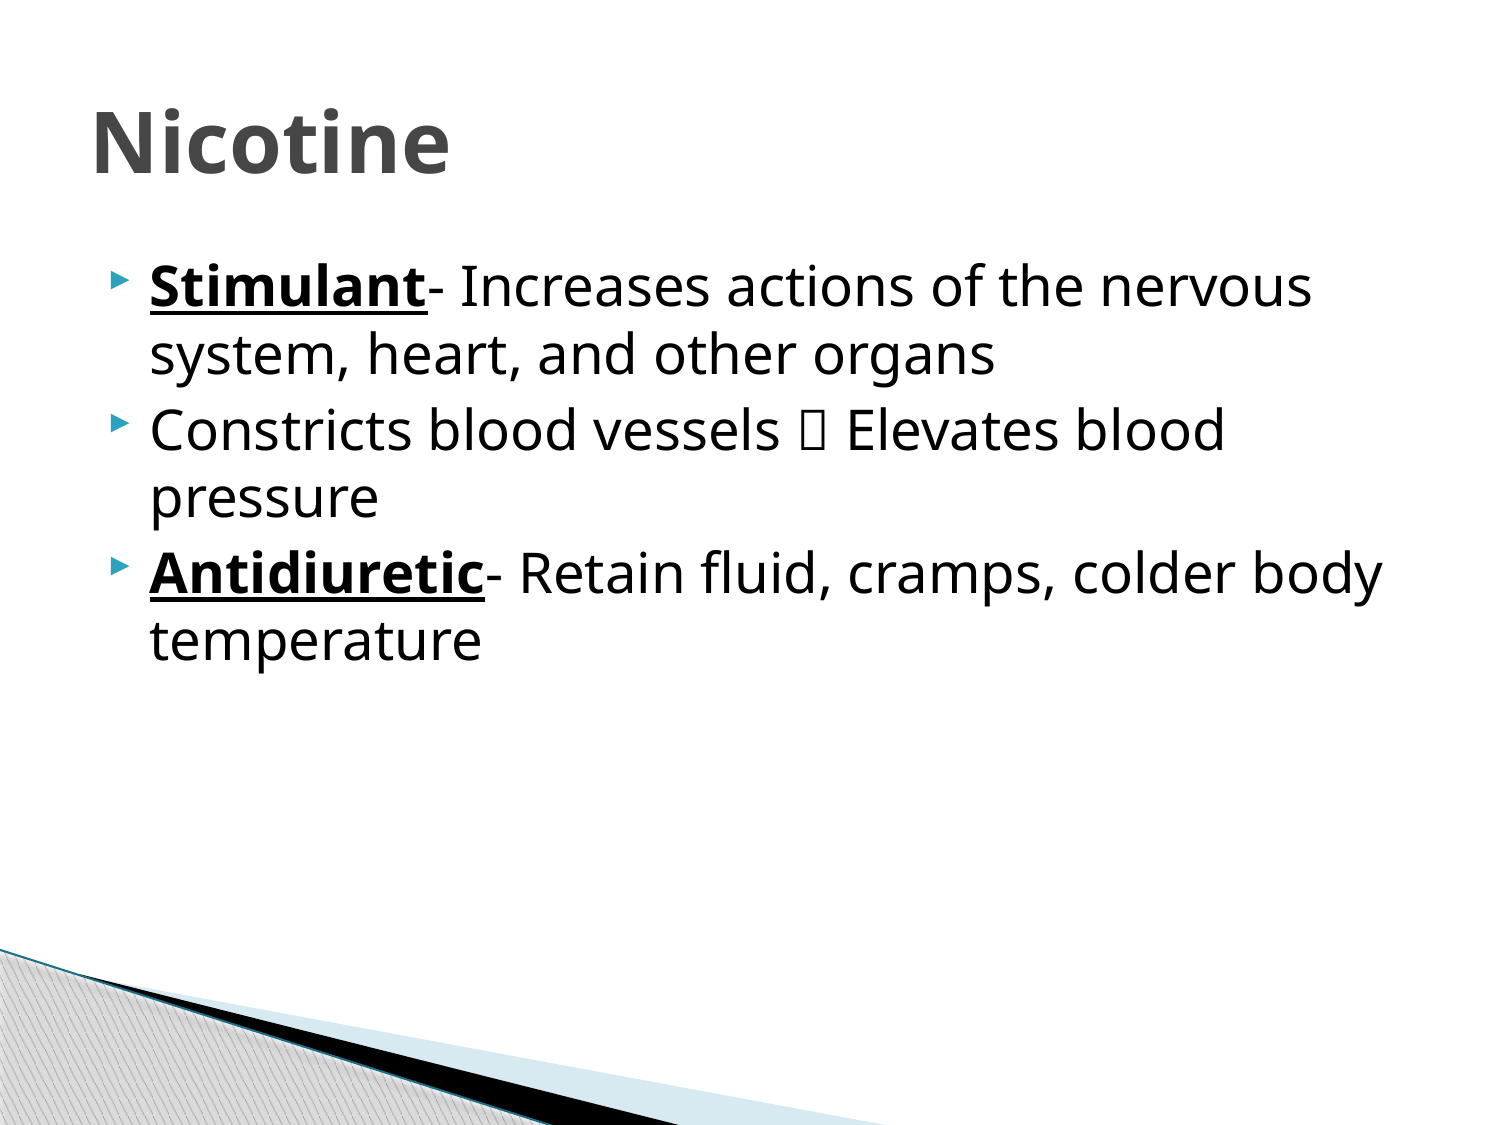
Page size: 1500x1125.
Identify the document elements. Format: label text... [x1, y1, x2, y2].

title Nicotine [75, 45, 1425, 233]
list Stimulant- Increases actions of the nervous system, heart, and other organs Constricts blood vessels  Elevates blood pressure Antidiuretic- Retain fluid, cramps, colder body temperature [75, 243, 1425, 986]
